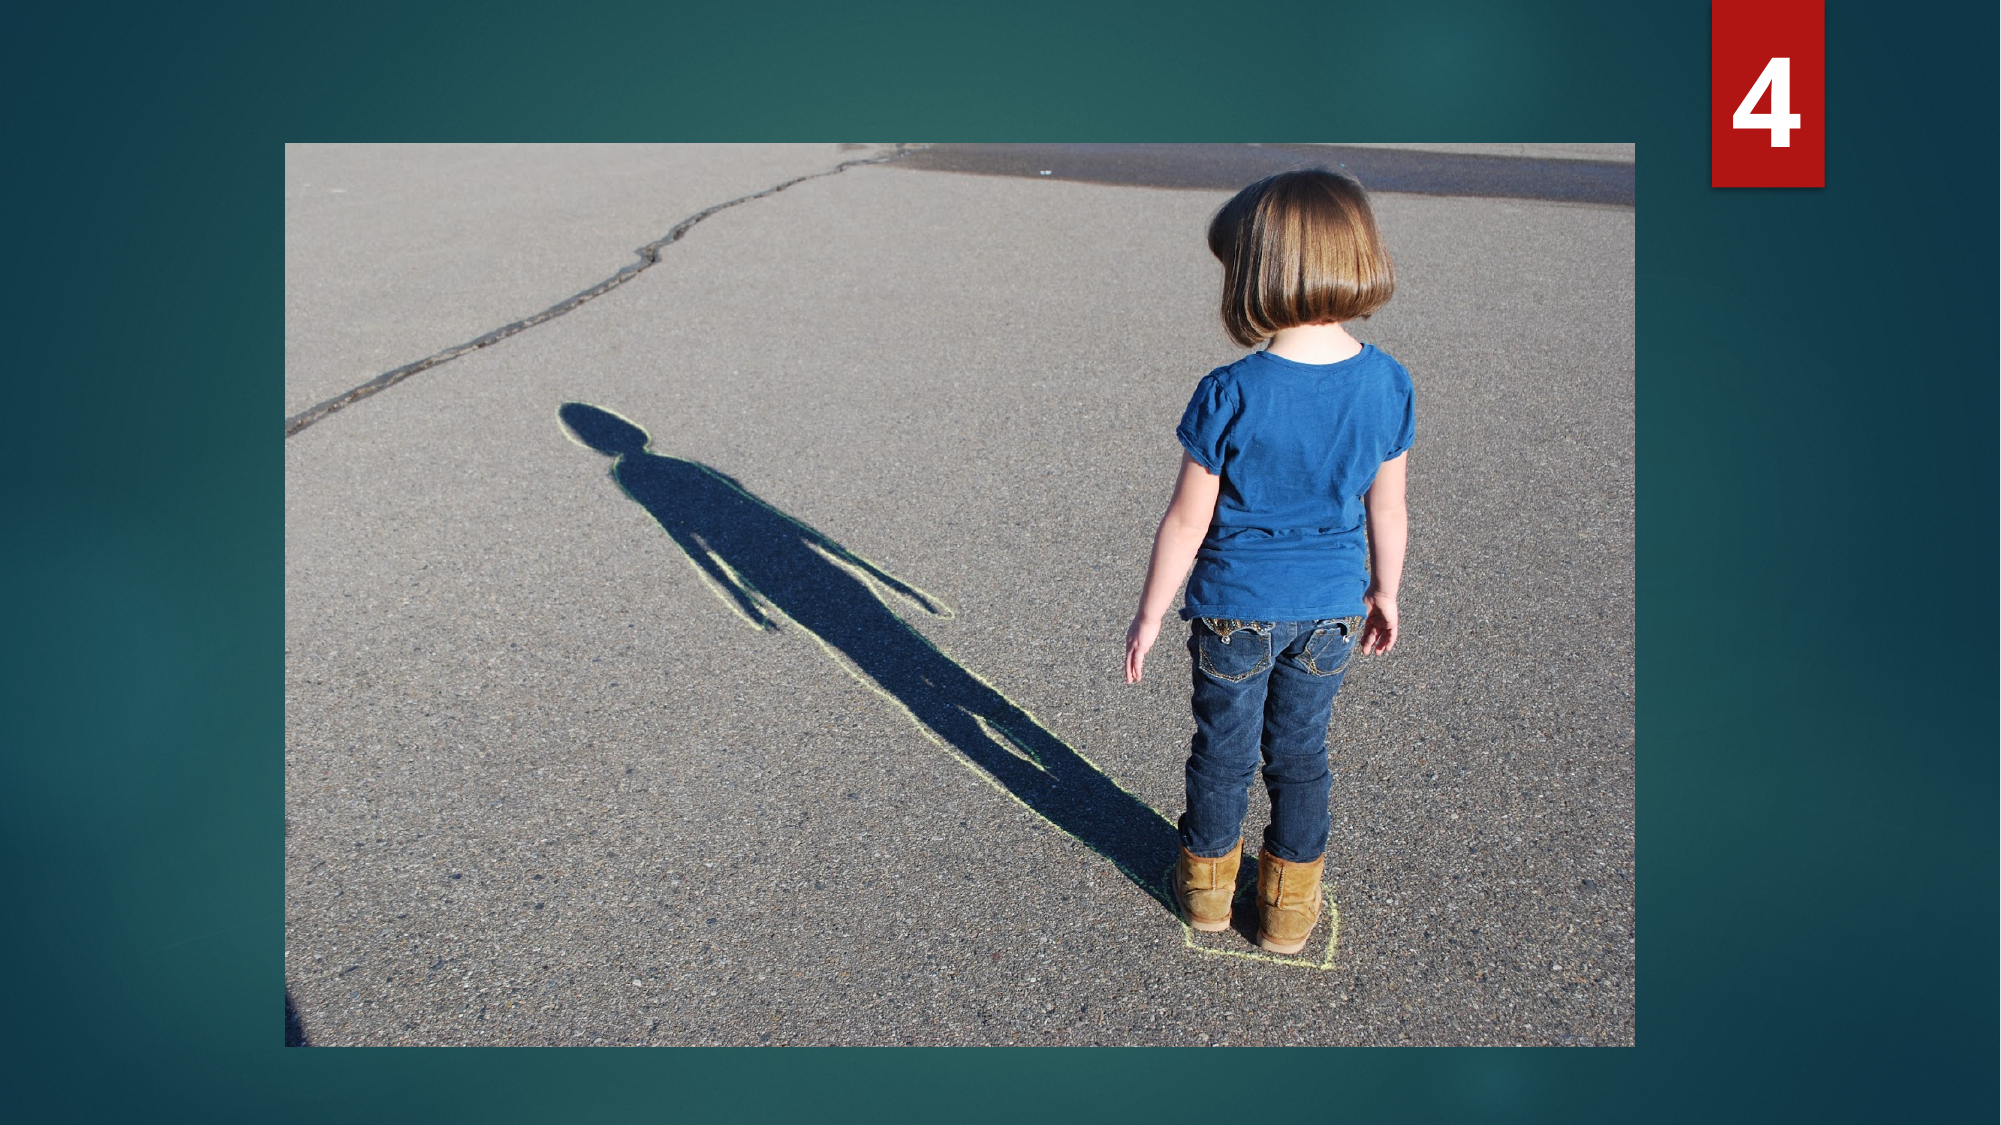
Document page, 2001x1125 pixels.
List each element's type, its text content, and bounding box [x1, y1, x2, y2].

text_box 4 [1717, 15, 1796, 181]
picture [0, 0, 1635, 1125]
